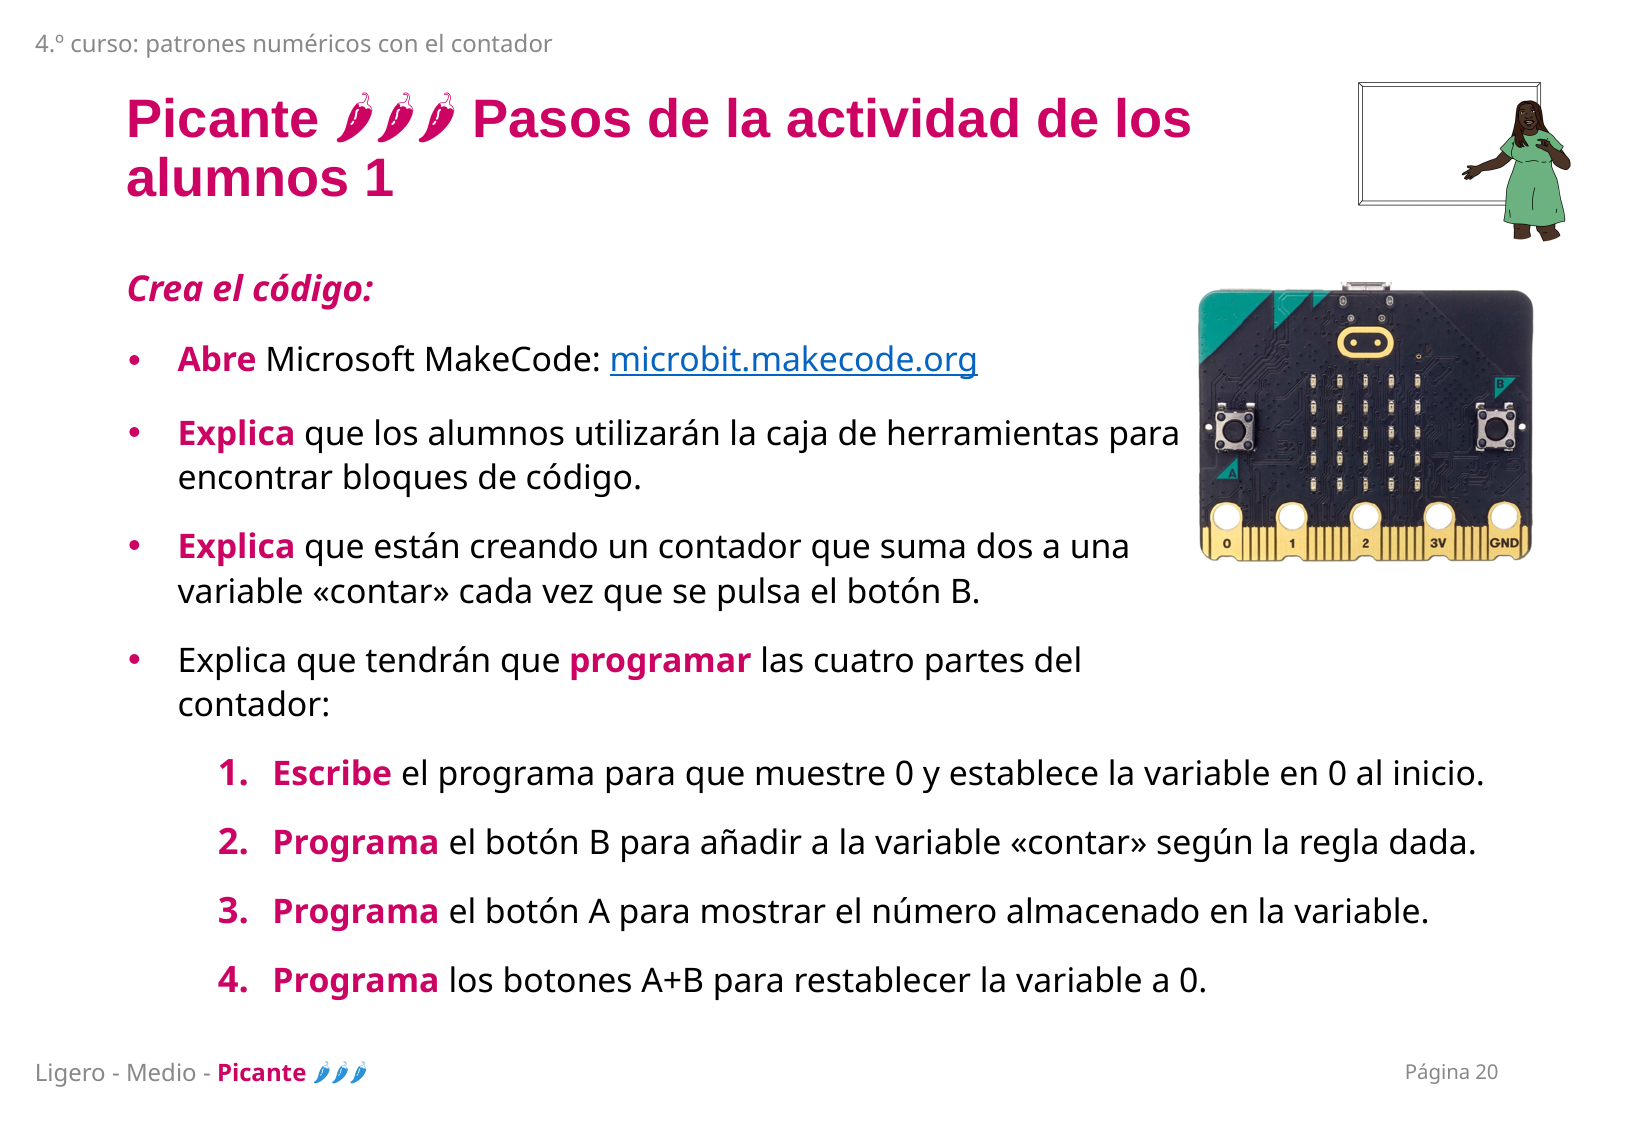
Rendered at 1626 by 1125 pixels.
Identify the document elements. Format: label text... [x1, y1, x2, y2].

title Picante 🌶️🌶️🌶️ Pasos de la actividad de los alumnos 1 [111, 74, 1338, 225]
picture [1343, 62, 1579, 258]
list Crea el código: Abre Microsoft MakeCode: microbit.makecode.org Explica que los alumnos utilizarán la caja de herramientas para encontrar bloques de código. Explica que están creando un contador que suma dos a una variable «contar» cada vez que se pulsa el botón B. Explica que tendrán que programar las cuatro partes del contador: Escribe el programa para que muestre 0 y establece la variable en 0 al inicio. Programa el botón B para añadir a la variable «contar» según la regla dada. Programa el botón A para mostrar el número almacenado en la variable. Programa los botones A+B para restablecer la variable a 0. [111, 253, 1514, 1011]
text_box Ligero - Medio - Picante 🌶️🌶️🌶️ [19, 1042, 623, 1103]
picture [1182, 281, 1549, 578]
slide_number Página 20 [1147, 1042, 1514, 1103]
